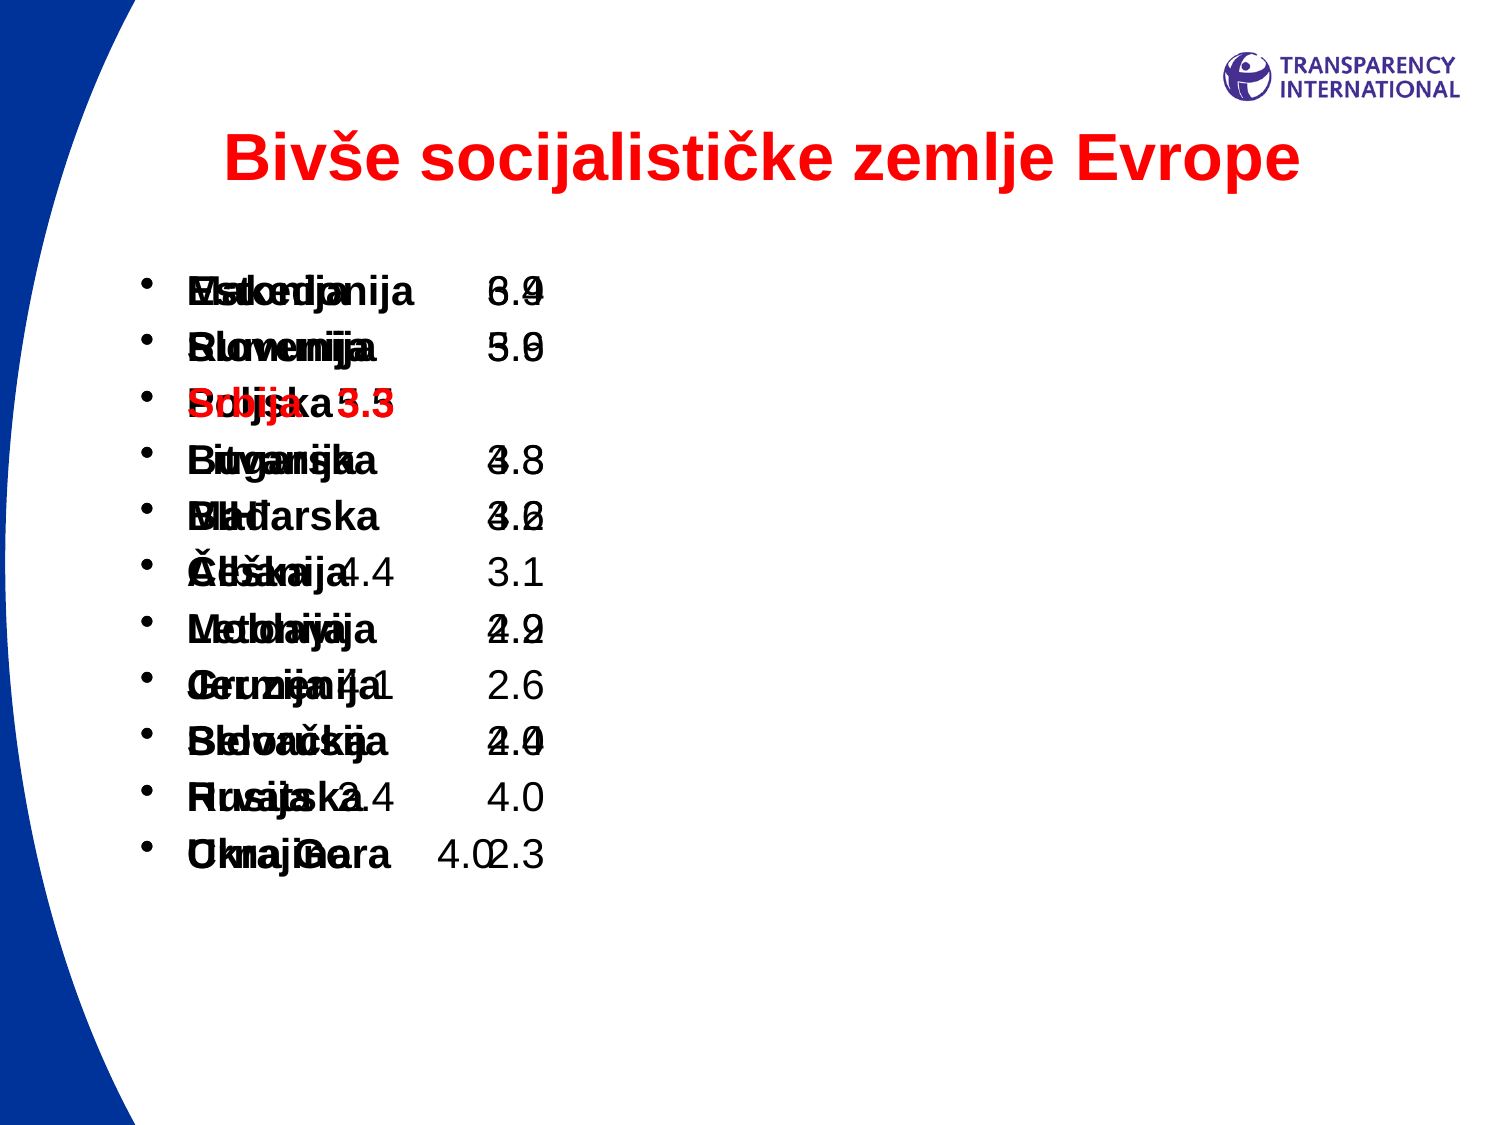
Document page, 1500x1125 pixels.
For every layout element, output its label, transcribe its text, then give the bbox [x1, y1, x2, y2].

picture [1222, 42, 1464, 103]
list Makedonija 3.9 Rumunija 3.6 Srbija 3.3 Bugarska 3.3 BIH 3.2 Albanija 3.1 Moldavija 2.9 Jermenija 2.6 Belorusija 2.4 Rusija 2.4 Ukrajina 2.3 [124, 249, 1401, 988]
title Bivše socijalističke zemlje Evrope [124, 87, 1401, 213]
